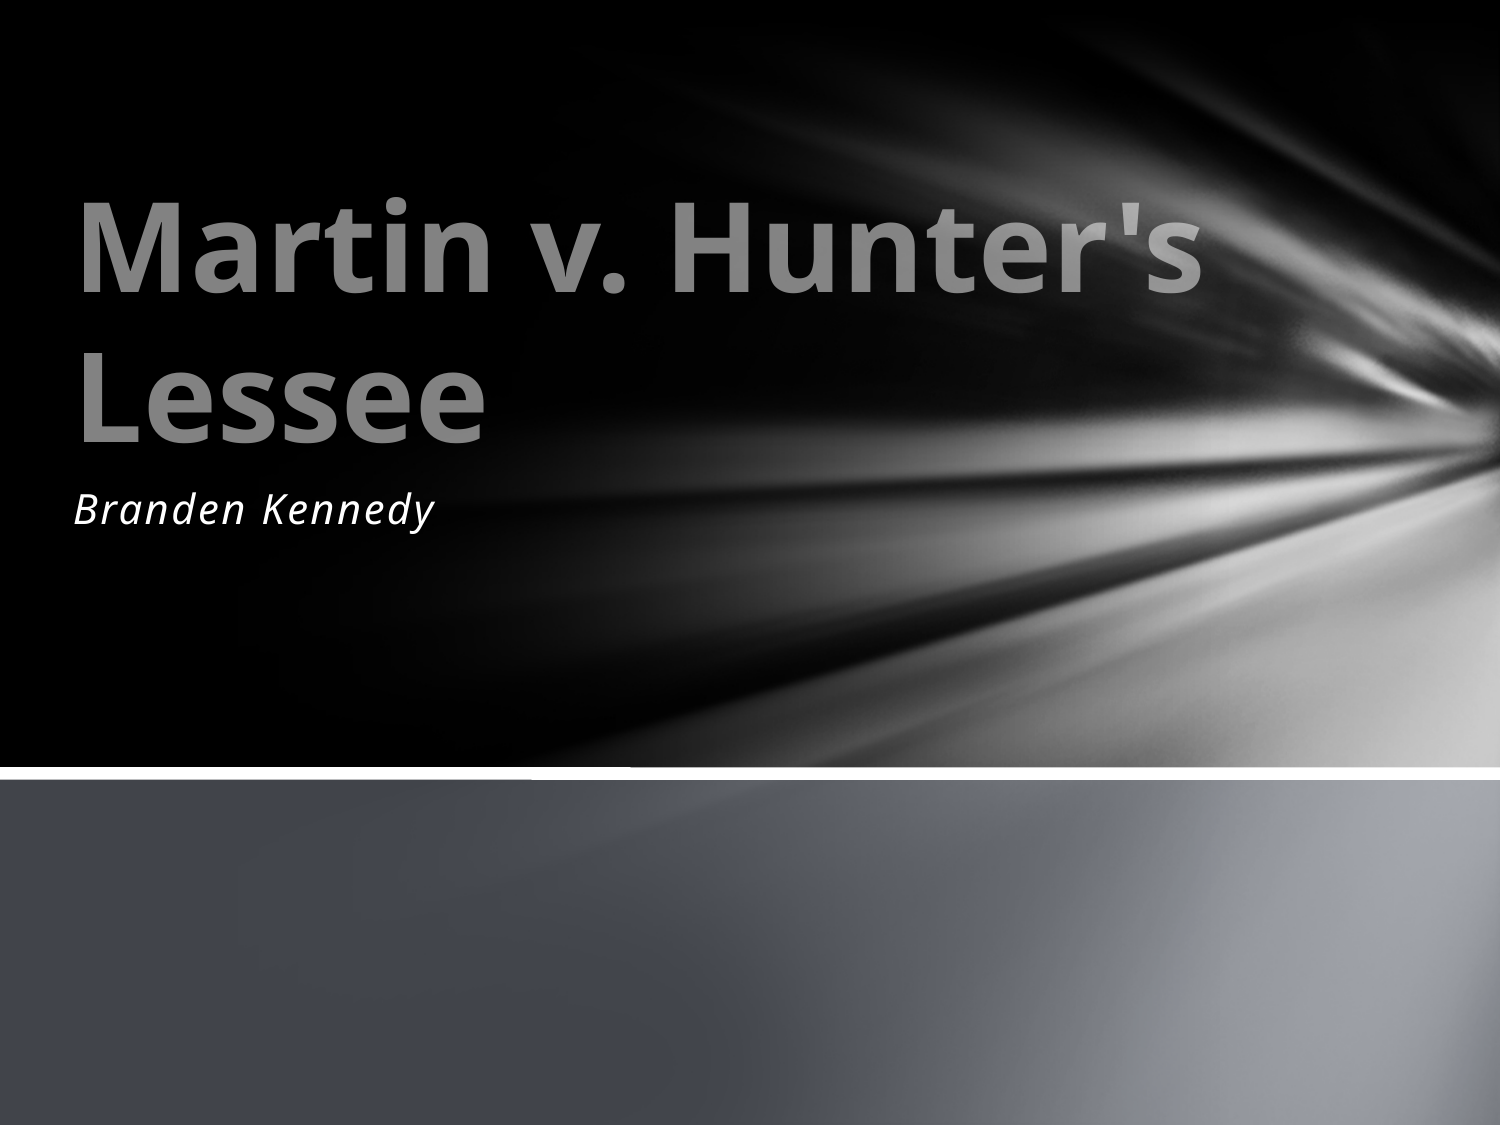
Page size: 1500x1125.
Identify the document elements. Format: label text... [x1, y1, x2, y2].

subtitle Branden Kennedy [57, 475, 808, 700]
title Martin v. Hunter's Lessee [57, 75, 1318, 475]
